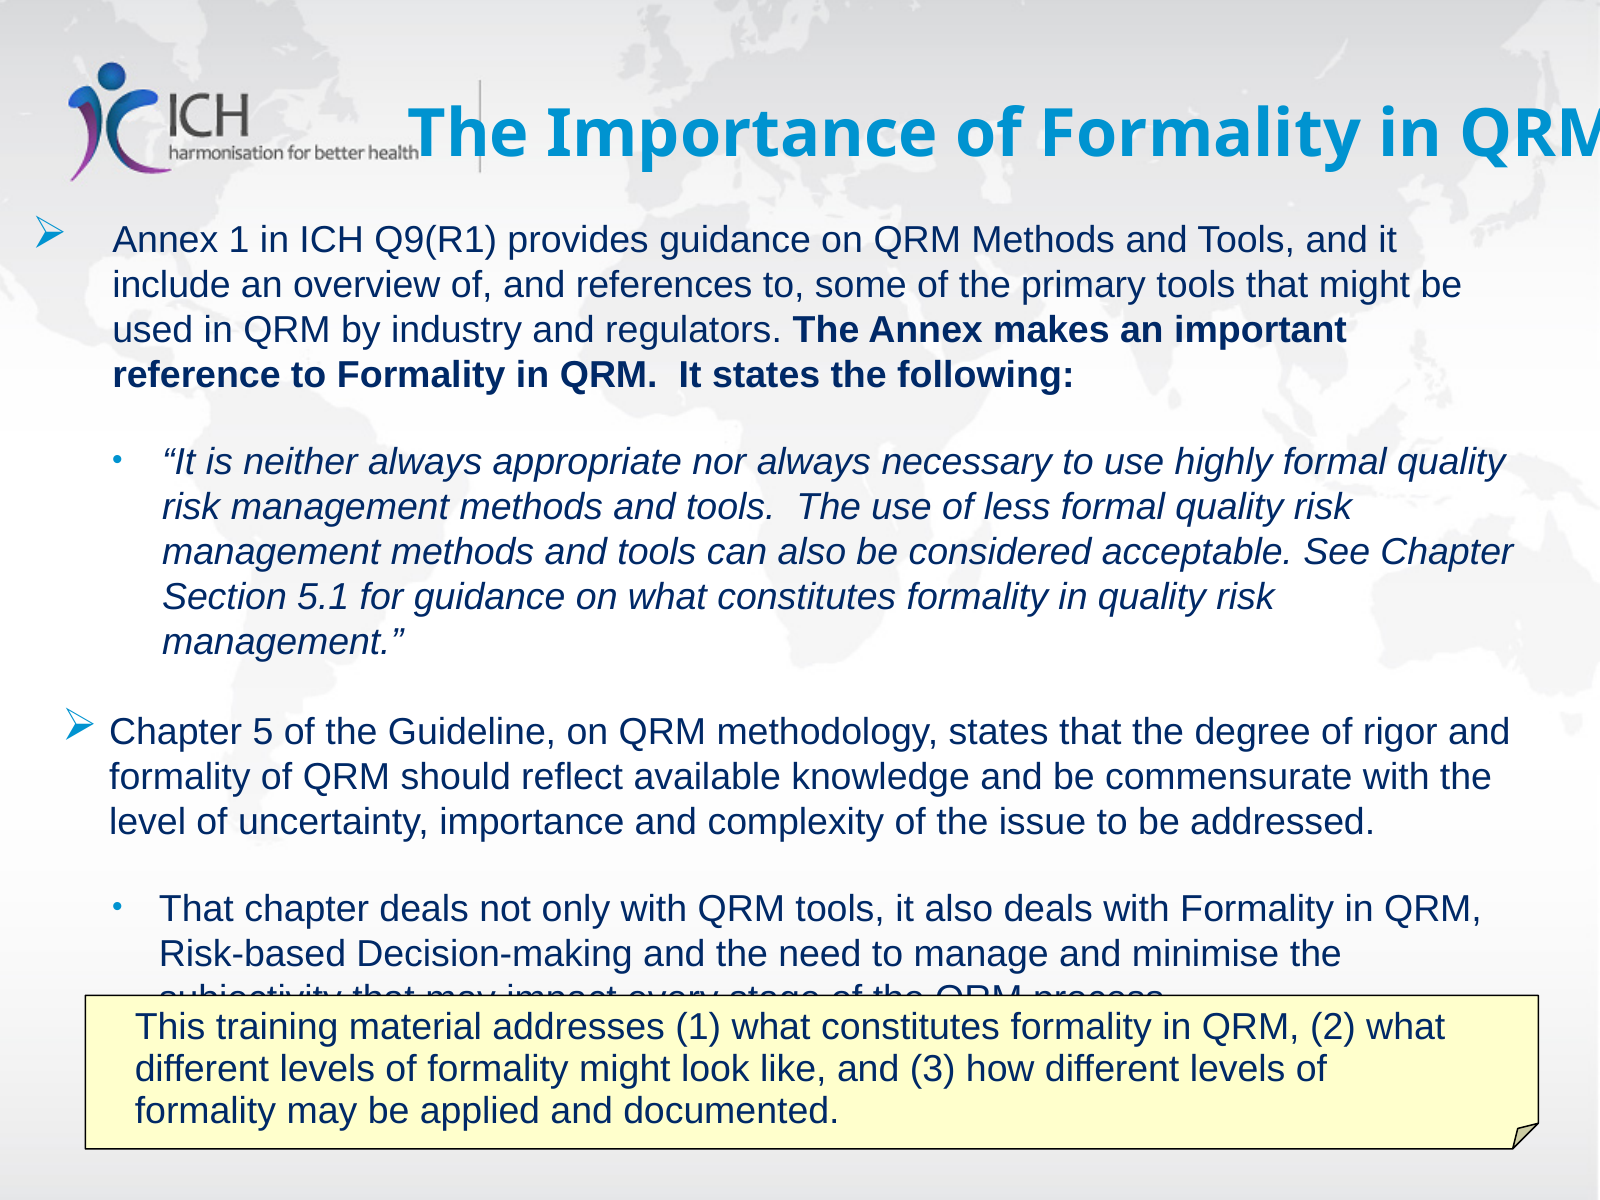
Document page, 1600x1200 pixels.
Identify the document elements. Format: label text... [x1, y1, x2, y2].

text_box This training material addresses (1) what constitutes formality in QRM, (2) what different levels of formality might look like, and (3) how different levels of formality may be applied and documented. [103, 999, 1497, 1143]
list Annex 1 in ICH Q9(R1) provides guidance on QRM Methods and Tools, and it include an overview of, and references to, some of the primary tools that might be used in QRM by industry and regulators. The Annex makes an important reference to Formality in QRM. It states the following: “It is neither always appropriate nor always necessary to use highly formal quality risk management methods and tools. The use of less formal quality risk management methods and tools can also be considered acceptable. See Chapter Section 5.1 for guidance on what constitutes formality in quality risk management.” Chapter 5 of the Guideline, on QRM methodology, states that the degree of rigor and formality of QRM should reflect available knowledge and be commensurate with the level of uncertainty, importance and complexity of the issue to be addressed. That chapter deals not only with QRM tools, it also deals with Formality in QRM, Risk-based Decision-making and the need to manage and minimise the subjectivity that may impact every stage of the QRM process. [31, 209, 1515, 1200]
text_box [85, 995, 1539, 1149]
picture [0, 0, 1600, 1200]
title The Importance of Formality in QRM [374, 79, 1600, 190]
